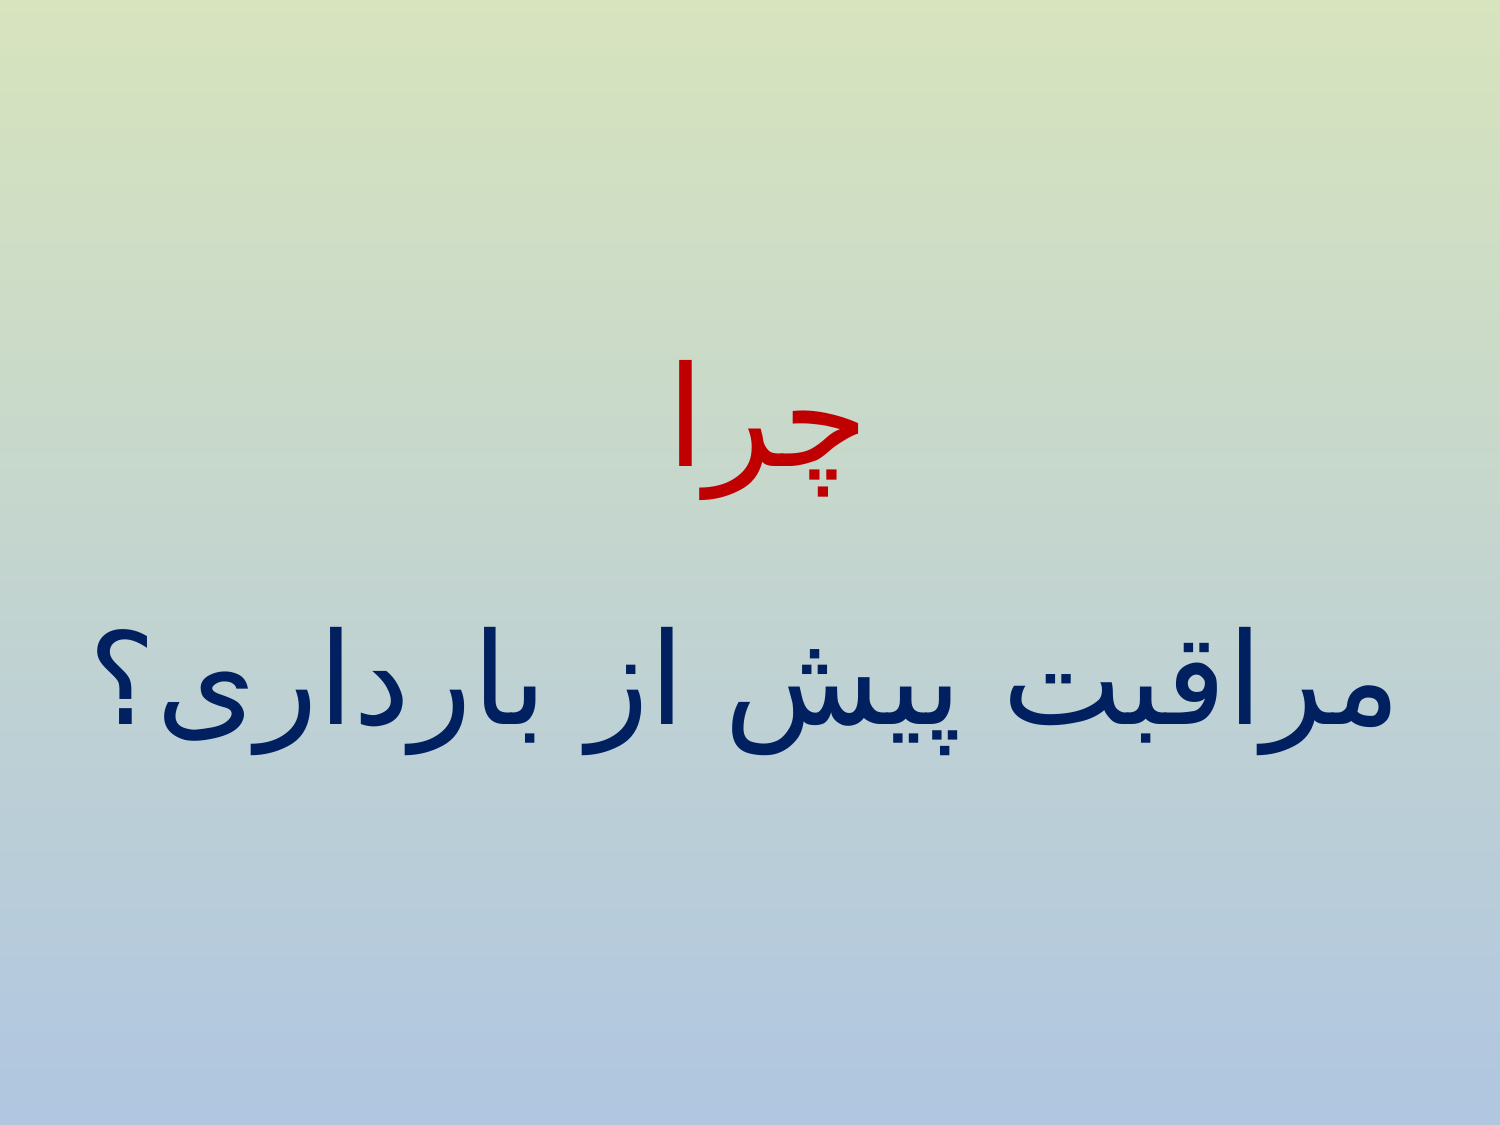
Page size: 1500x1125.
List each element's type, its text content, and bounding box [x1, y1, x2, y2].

list چرا مراقبت پیش از بارداری؟ [70, 235, 1421, 979]
